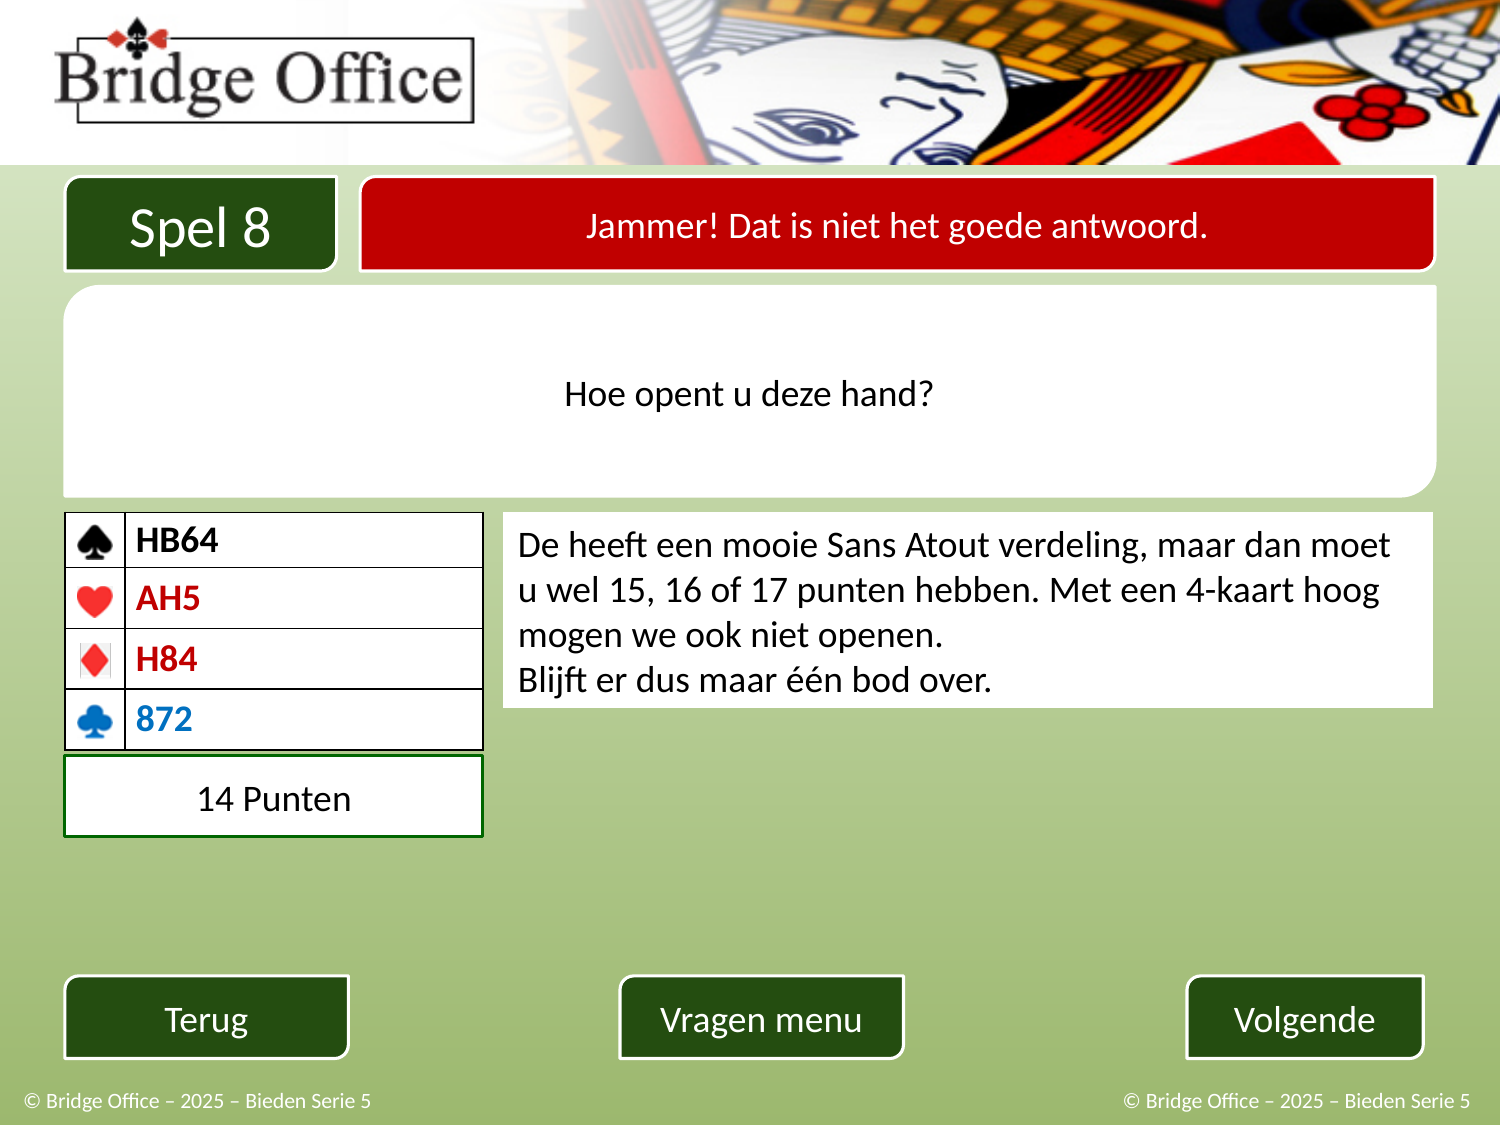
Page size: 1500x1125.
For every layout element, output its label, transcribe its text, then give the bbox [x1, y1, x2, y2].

text_box Hoe opent u deze hand? [63, 284, 1437, 498]
table_cell [66, 568, 124, 628]
text_box © Bridge Office – 2025 – Bieden Serie 5 [1107, 1079, 1500, 1121]
text_box Terug [63, 974, 350, 1061]
table_cell H84 [126, 629, 482, 688]
text_box Jammer! Dat is niet het goede antwoord. [358, 179, 1437, 273]
table_header [66, 513, 124, 567]
table_cell 872 [126, 690, 482, 749]
text_box Volgende [1185, 974, 1425, 1061]
picture [77, 703, 113, 740]
text_box Vragen menu [618, 974, 906, 1061]
picture [0, 0, 1500, 166]
text_box © Bridge Office – 2025 – Bieden Serie 5 [8, 1079, 393, 1121]
text_box De heeft een mooie Sans Atout verdeling, maar dan moet u wel 15, 16 of 17 punten hebben. Met een 4-kaart hoog mogen we ook niet openen. Blijft er dus maar één bod over. [503, 512, 1433, 708]
table_cell [66, 690, 124, 749]
picture [77, 643, 113, 679]
picture [77, 585, 113, 618]
table_cell AH5 [126, 568, 482, 628]
table_cell [66, 629, 124, 688]
text_box Spel 8 [63, 179, 339, 273]
picture [77, 524, 113, 561]
text_box 14 Punten [63, 754, 484, 838]
table_header HB64 [126, 513, 482, 567]
